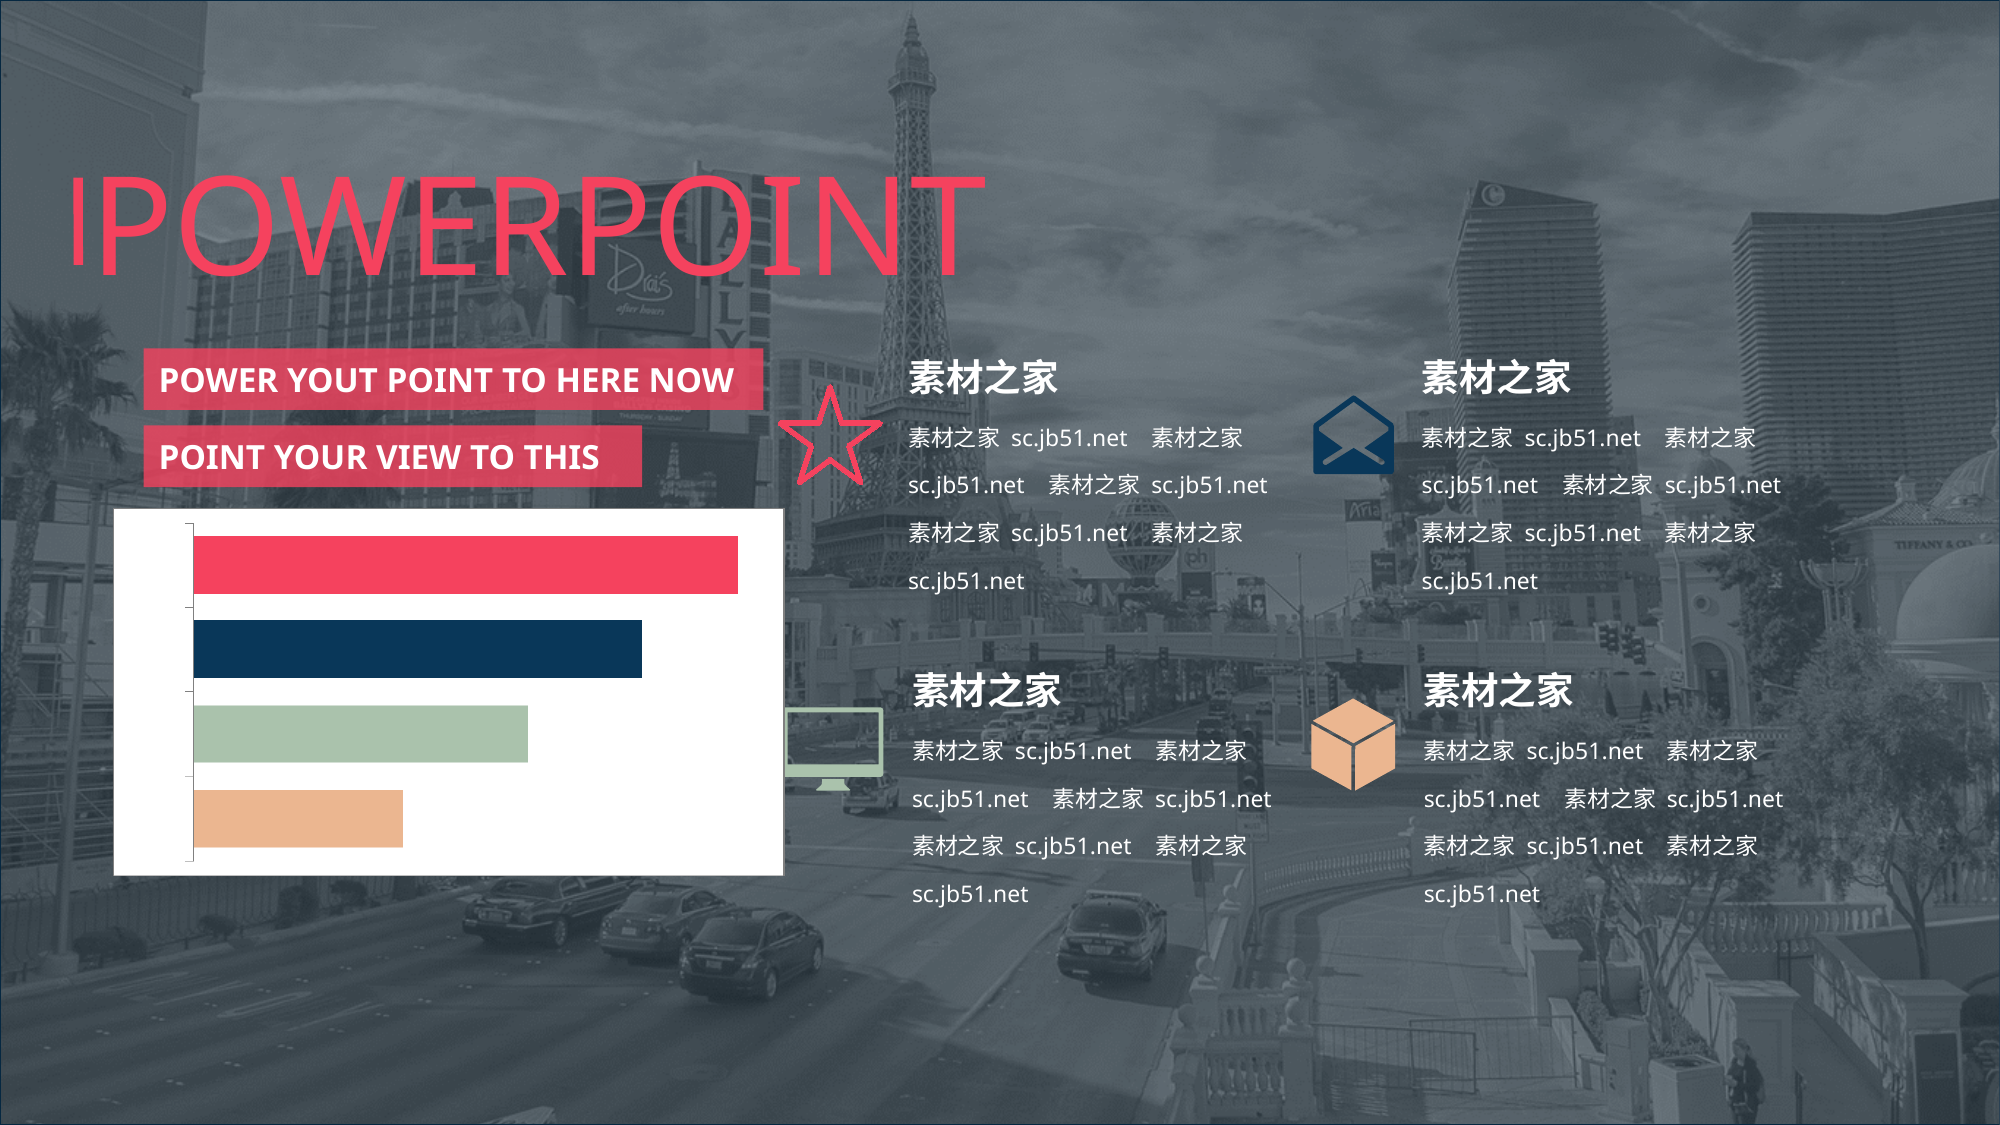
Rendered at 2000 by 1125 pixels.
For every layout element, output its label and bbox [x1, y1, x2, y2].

picture [0, 0, 2000, 1125]
text_box [1408, 659, 1816, 911]
text_box [897, 659, 1304, 911]
text_box [1406, 346, 1814, 598]
